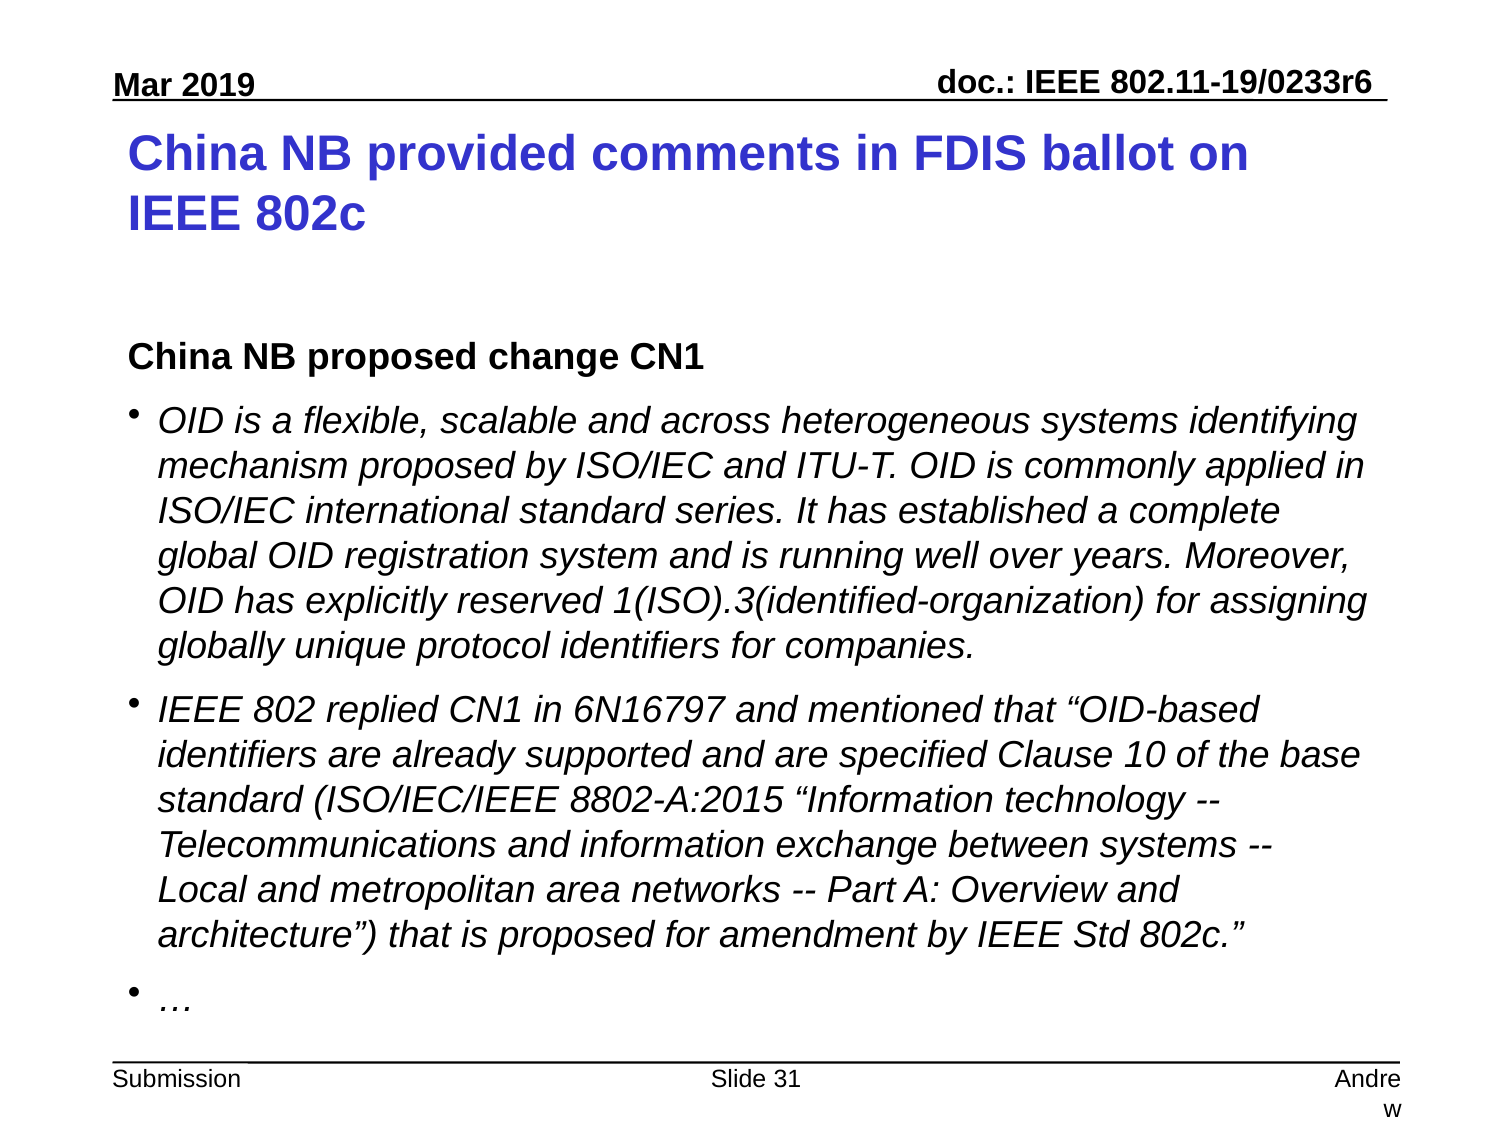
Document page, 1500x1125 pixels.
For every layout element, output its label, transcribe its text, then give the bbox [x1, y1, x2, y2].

slide_number Slide 31 [709, 1061, 803, 1093]
title China NB provided comments in FDIS ballot on IEEE 802c [112, 112, 1388, 288]
list China NB proposed change CN1 OID is a flexible, scalable and across heterogeneous systems identifying mechanism proposed by ISO/IEC and ITU-T. OID is commonly applied in ISO/IEC international standard series. It has established a complete global OID registration system and is running well over years. Moreover, OID has explicitly reserved 1(ISO).3(identified-organization) for assigning globally unique protocol identifiers for companies. IEEE 802 replied CN1 in 6N16797 and mentioned that “OID-based identifiers are already supported and are specified Clause 10 of the base standard (ISO/IEC/IEEE 8802-A:2015 “Information technology -- Telecommunications and information exchange between systems -- Local and metropolitan area networks -- Part A: Overview and architecture”) that is proposed for amendment by IEEE Std 802c.” … [112, 324, 1388, 1000]
footer Andrew Myles, Cisco [1320, 1061, 1402, 1093]
